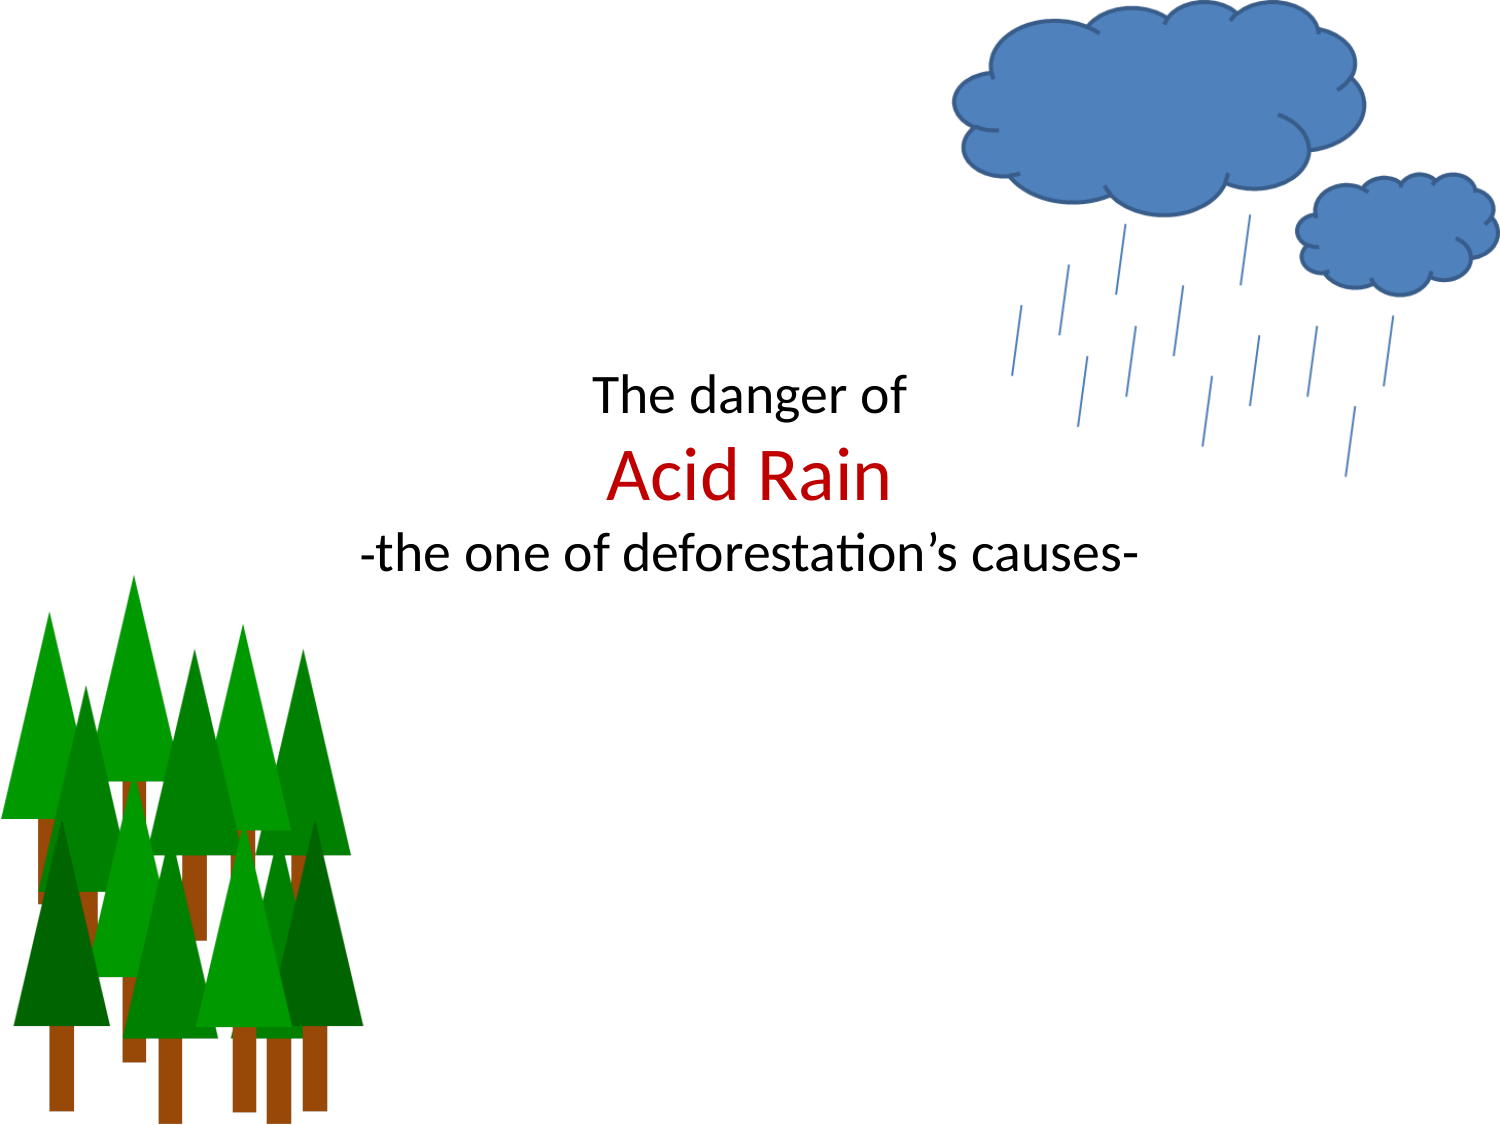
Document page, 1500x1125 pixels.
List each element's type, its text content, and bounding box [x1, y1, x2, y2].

title The danger of Acid Rain ‐the one of deforestation’s causes- [112, 349, 1388, 591]
picture [0, 0, 1500, 1125]
